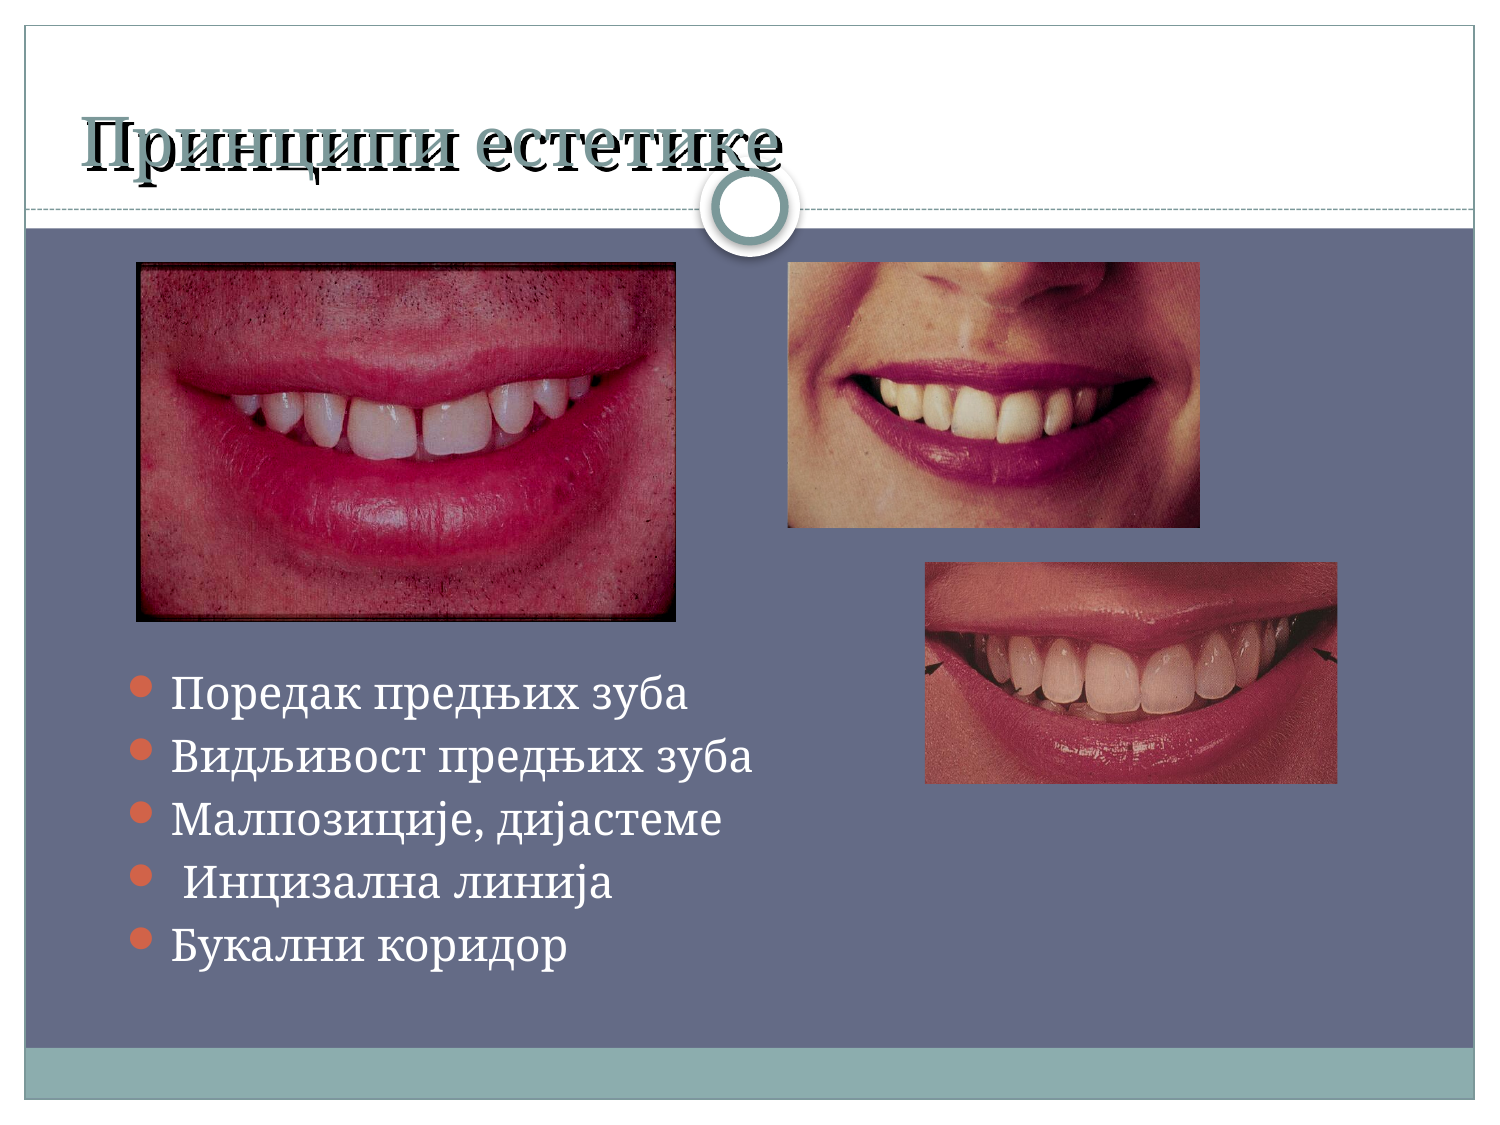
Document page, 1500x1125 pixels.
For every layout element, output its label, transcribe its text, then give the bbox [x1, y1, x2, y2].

list Поредак предњих зуба Видљивост предњих зуба Малпозиције, дијастеме Инцизална линија Букални коридор [112, 656, 775, 1017]
title Принципи естетике [64, 0, 1415, 188]
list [787, 262, 1201, 528]
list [924, 562, 1338, 784]
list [136, 262, 676, 623]
